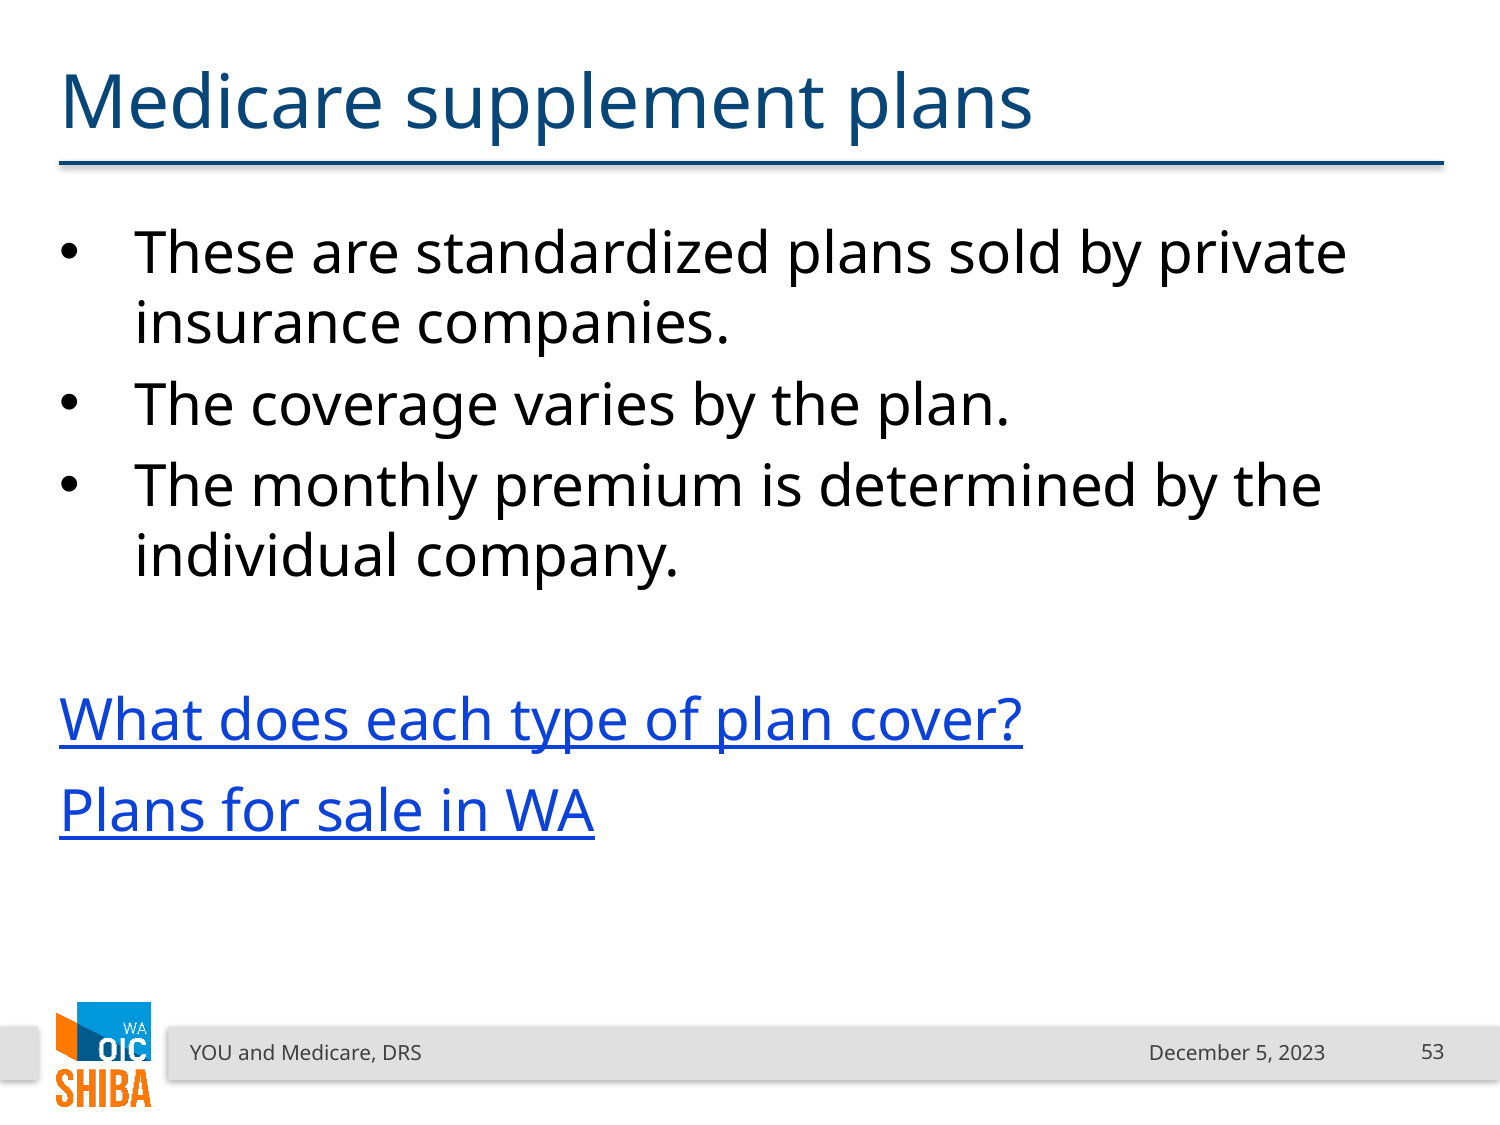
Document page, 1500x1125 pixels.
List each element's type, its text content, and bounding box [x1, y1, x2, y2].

picture [56, 1002, 151, 1107]
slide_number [975, 1035, 1326, 1069]
title Medicare supplement plans [59, 53, 1445, 164]
slide_number 53 [1339, 1035, 1445, 1069]
footer YOU and Medicare, DRS [190, 1035, 785, 1069]
list These are standardized plans sold by private insurance companies. The coverage varies by the plan. The monthly premium is determined by the individual company. What does each type of plan cover? Plans for sale in WA [59, 215, 1445, 958]
